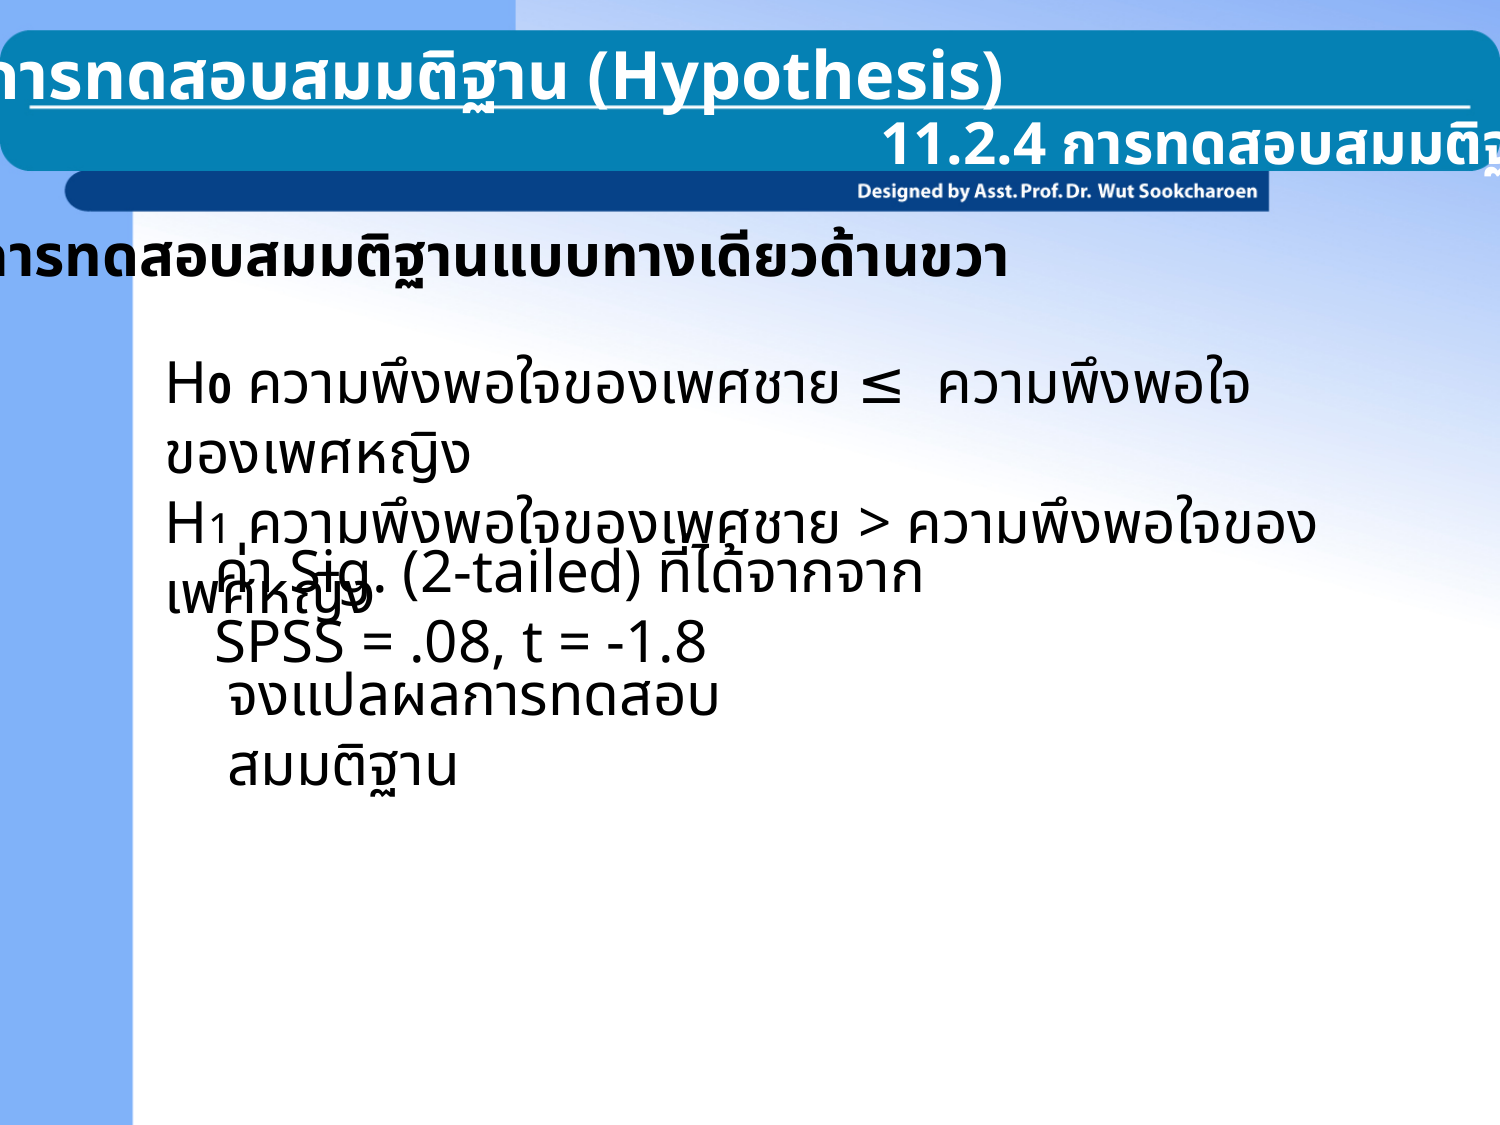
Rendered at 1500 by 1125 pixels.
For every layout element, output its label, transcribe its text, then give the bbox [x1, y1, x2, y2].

picture [0, 0, 1500, 53]
text_box การทดสอบสมมติฐานแบบทางเดียวด้านขวา [0, 210, 1025, 296]
picture [0, 149, 1500, 1125]
text_box H0 ความพึงพอใจของเพศชาย ≤ ความพึงพอใจของเพศหญิง H1 ความพึงพอใจของเพศชาย > ความพึงพอใจของเพศหญิง [149, 337, 1338, 633]
text_box ค่า Sig. (2-tailed) ที่ได้จากจาก SPSS = .08, t = -1.8 [200, 526, 1050, 682]
text_box 11.2 การทดสอบสมมติฐาน (Hypothesis) [0, 25, 1020, 121]
text_box 11.2.4 การทดสอบสมมติฐาน [865, 98, 1500, 184]
text_box จงแปลผลการทดสอบสมมติฐาน [212, 649, 800, 805]
